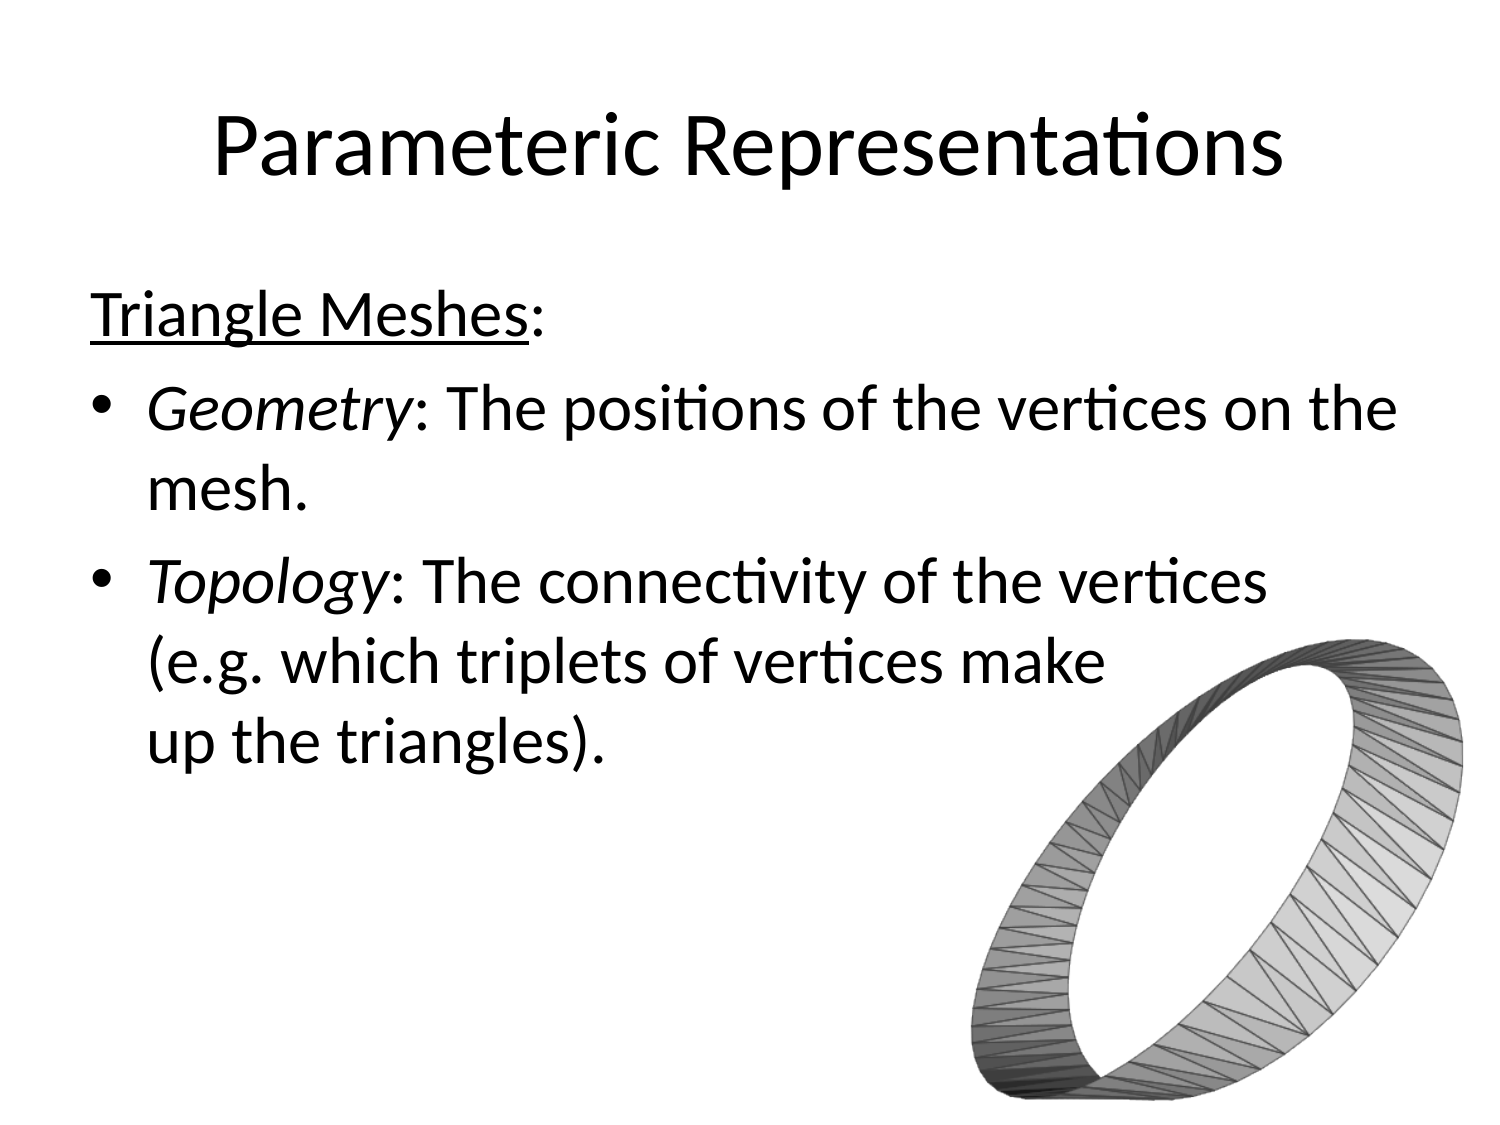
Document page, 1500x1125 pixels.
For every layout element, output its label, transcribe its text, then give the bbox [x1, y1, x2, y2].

list Triangle Meshes: Geometry: The positions of the vertices on the mesh. Topology: The connectivity of the vertices (e.g. which triplets of vertices make up the triangles). [75, 262, 1425, 1125]
picture [874, 537, 1500, 1125]
title Parameteric Representations [75, 45, 1425, 233]
